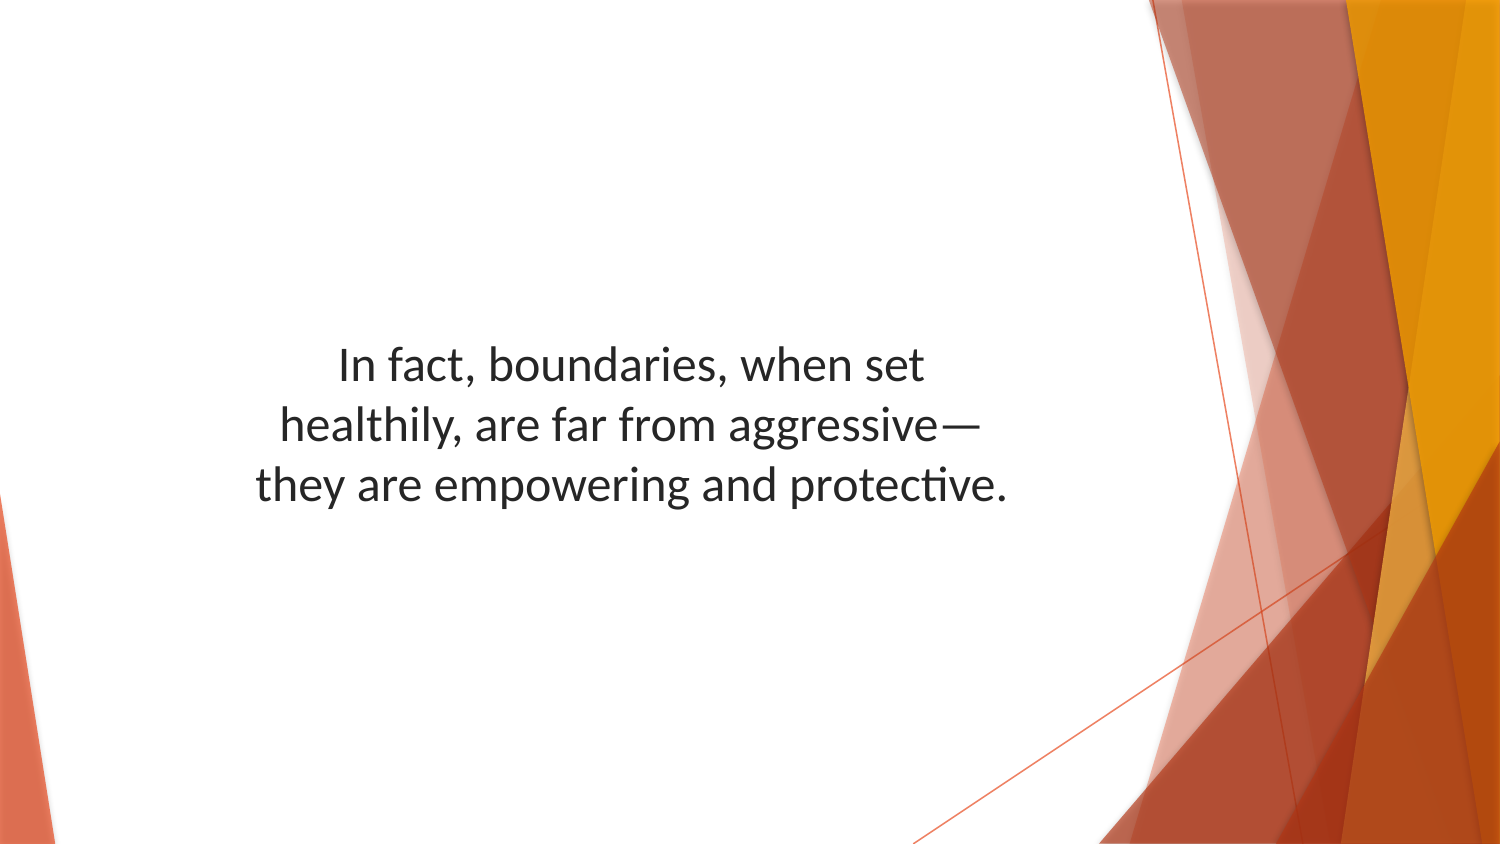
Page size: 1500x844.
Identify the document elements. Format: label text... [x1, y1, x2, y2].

list In fact, boundaries, when set healthily, are far from aggressive—they are empowering and protective. [230, 197, 1034, 647]
